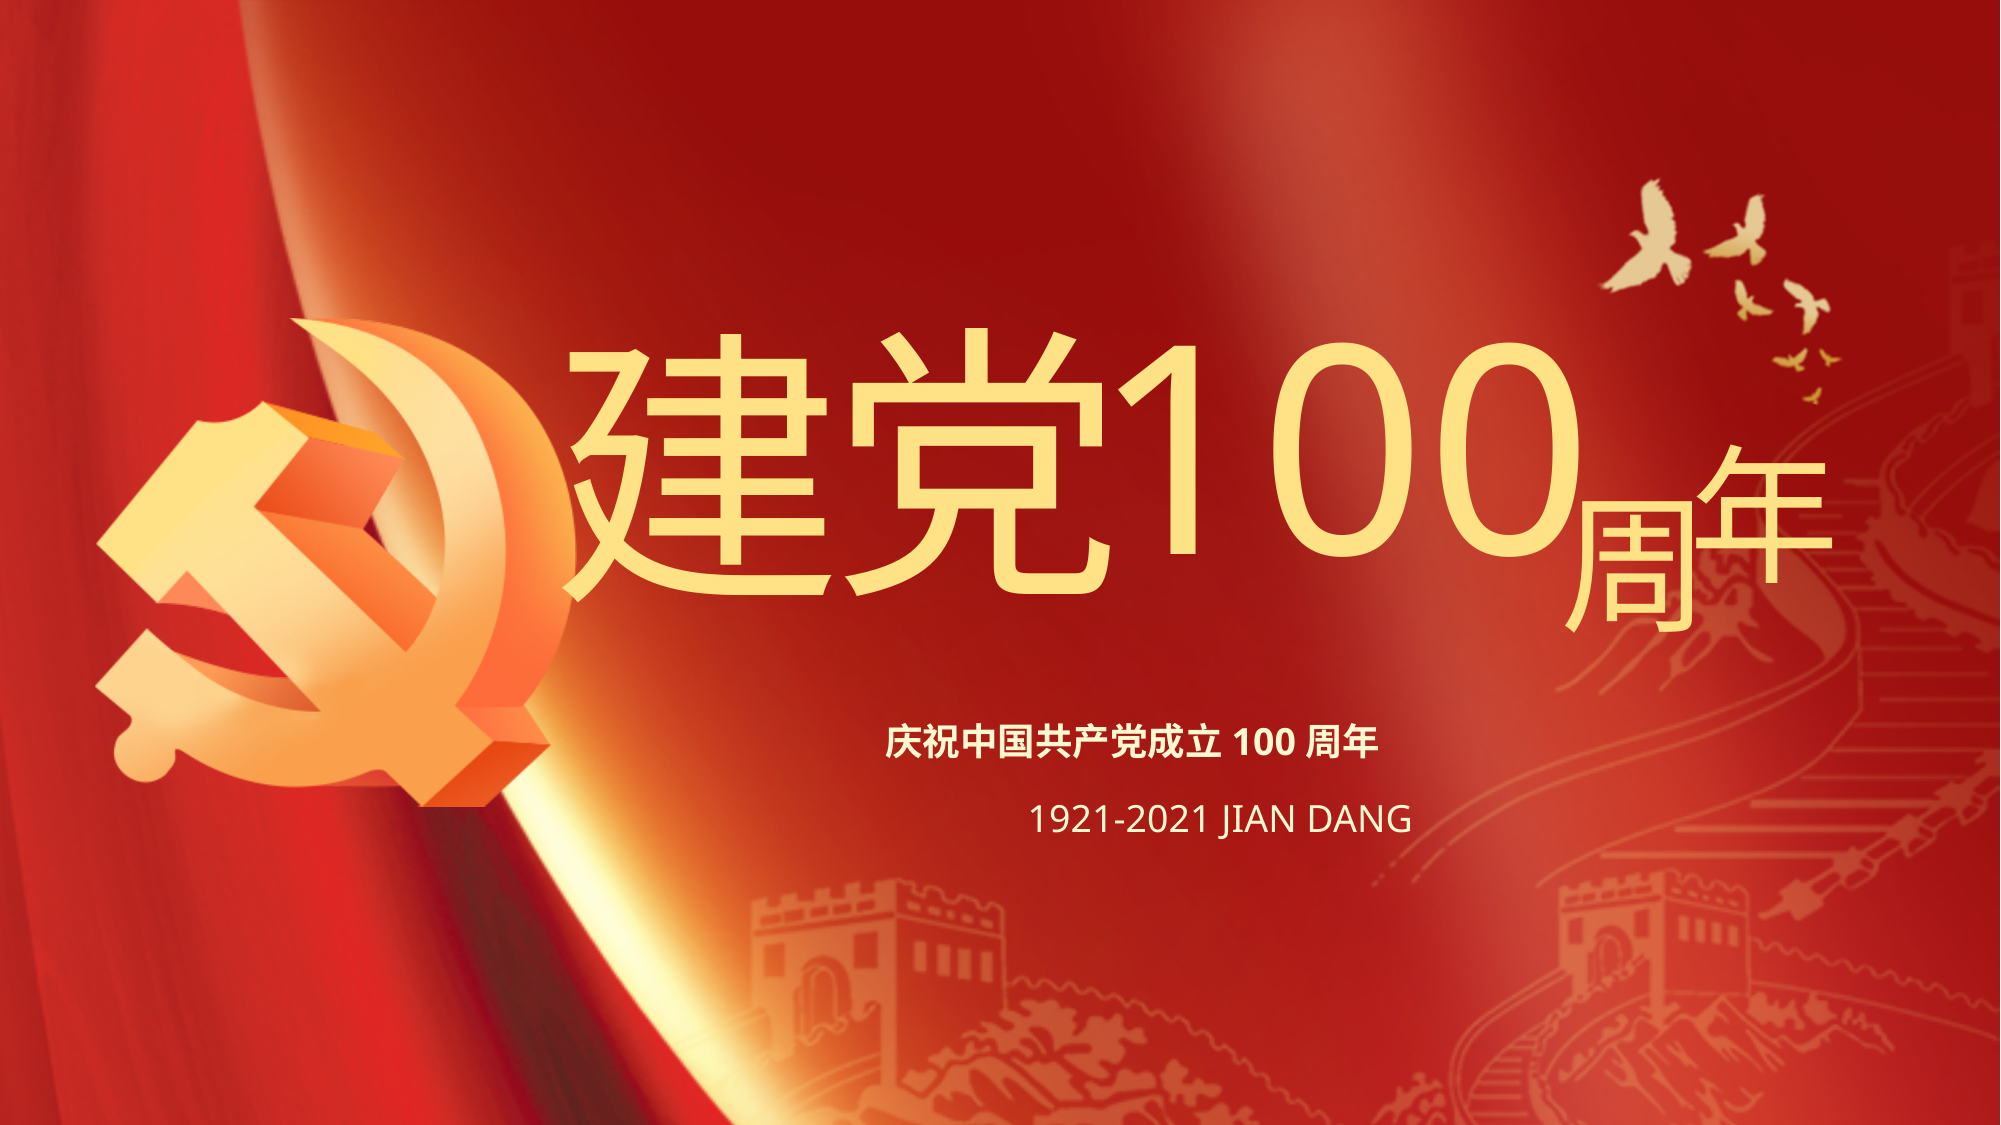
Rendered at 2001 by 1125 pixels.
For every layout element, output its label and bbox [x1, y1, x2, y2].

picture [0, 0, 2000, 1125]
text_box [534, 255, 1856, 660]
text_box [870, 710, 1562, 849]
